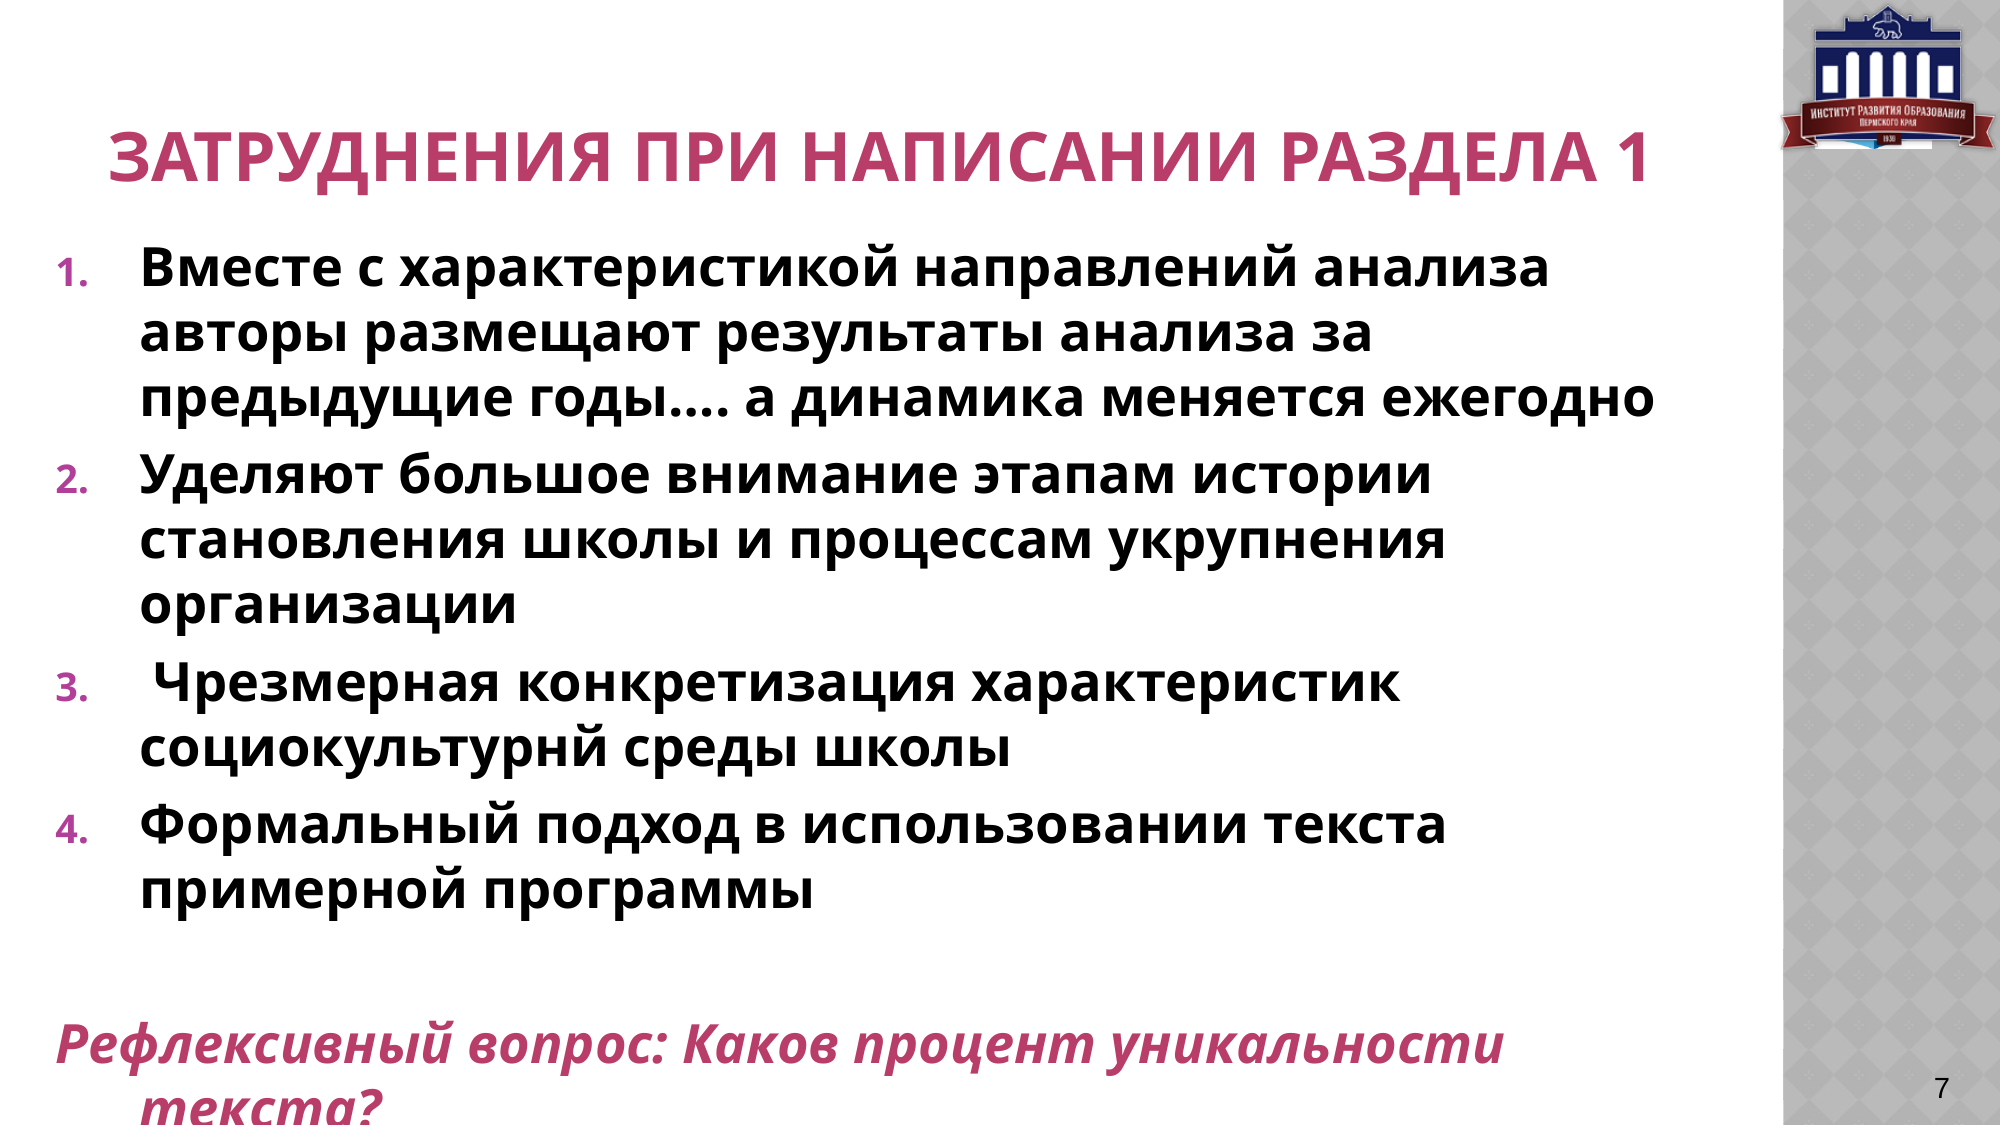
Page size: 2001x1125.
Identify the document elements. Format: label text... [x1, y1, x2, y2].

list Вместе с характеристикой направлений анализа авторы размещают результаты анализа за предыдущие годы…. а динамика меняется ежегодно Уделяют большое внимание этапам истории становления школы и процессам укрупнения организации Чрезмерная конкретизация характеристик социокультурнй среды школы Формальный подход в использовании текста примерной программы Рефлексивный вопрос: Каков процент уникальности текста? [40, 224, 1749, 1100]
picture [1775, 0, 2000, 155]
title Затруднения при написании раздела 1 [99, 52, 1684, 195]
